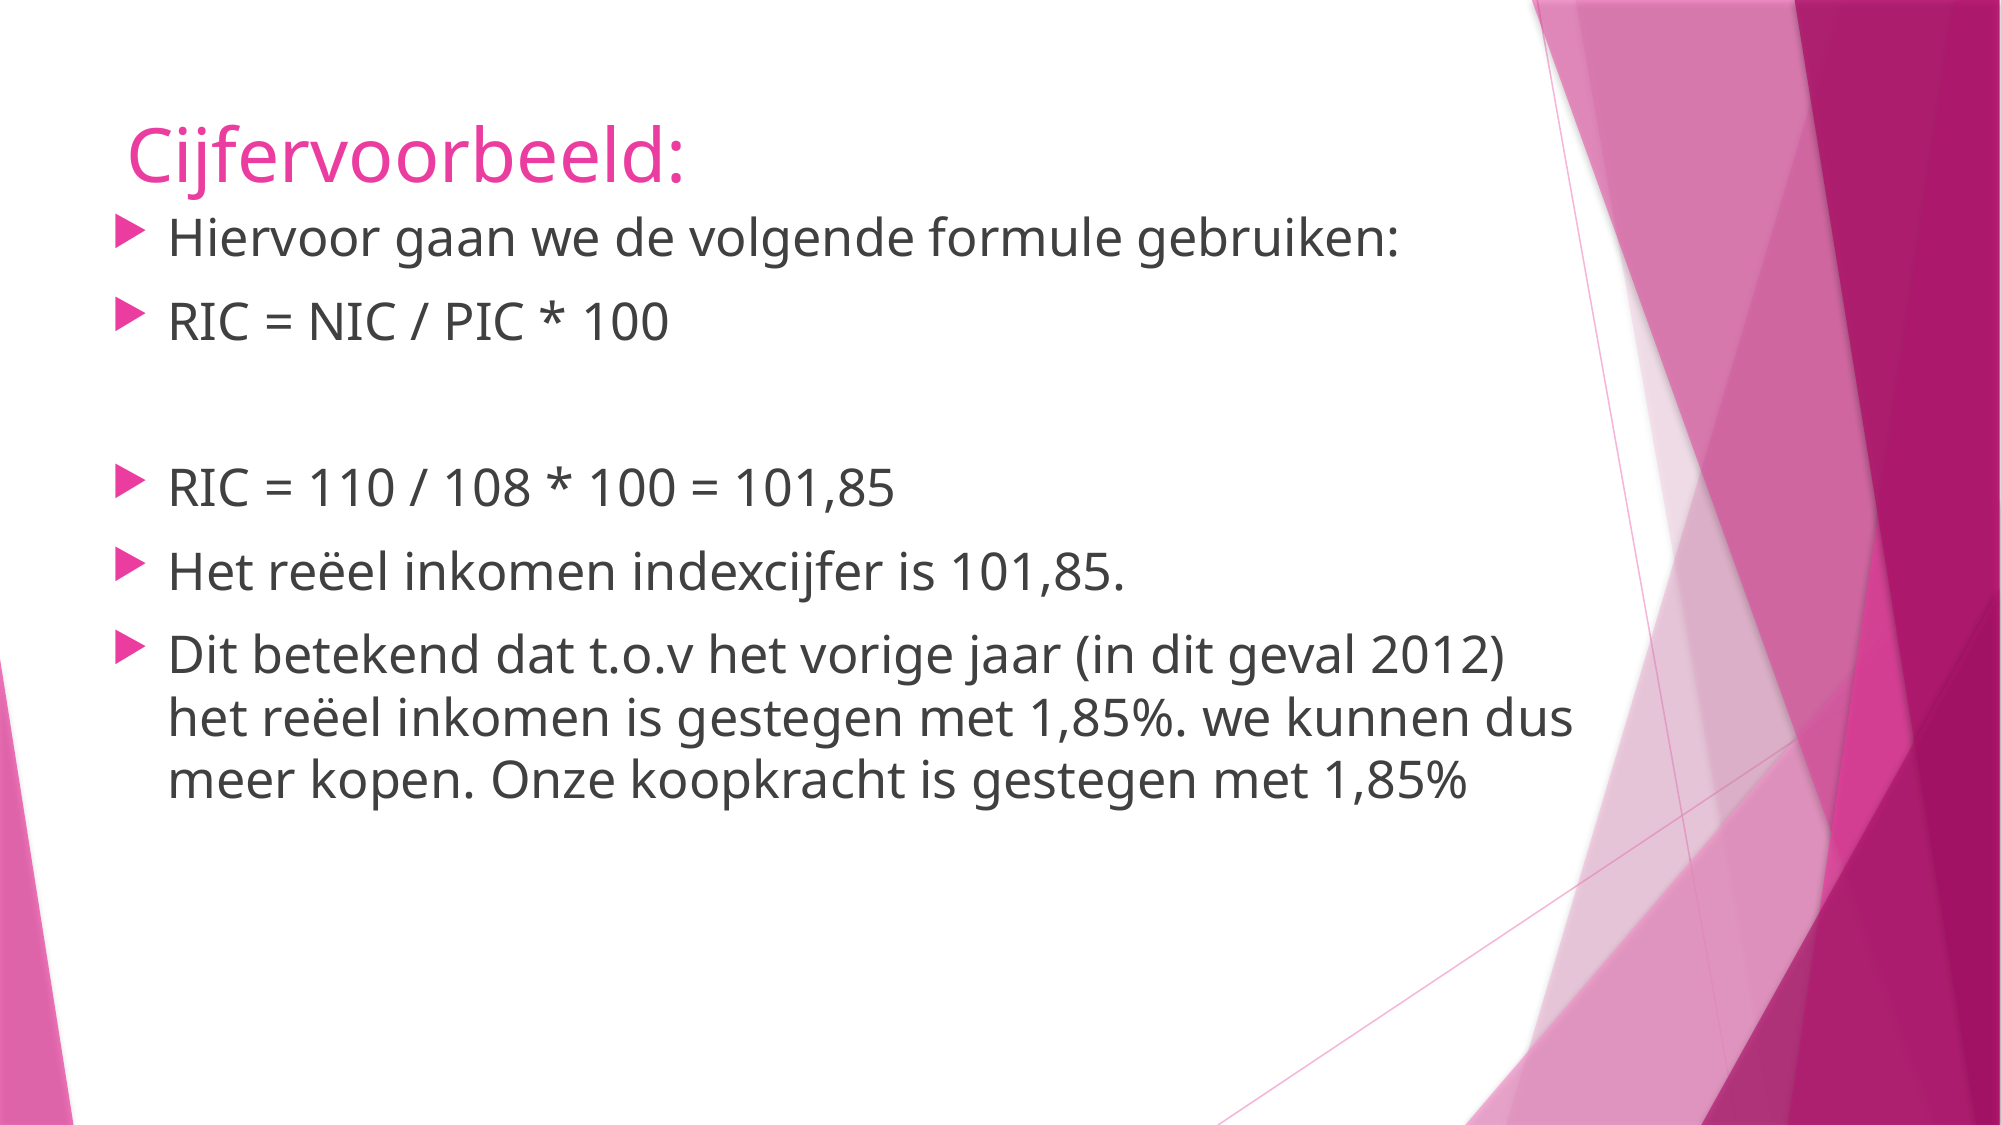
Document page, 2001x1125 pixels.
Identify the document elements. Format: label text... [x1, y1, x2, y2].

list Hiervoor gaan we de volgende formule gebruiken: RIC = NIC / PIC * 100 RIC = 110 / 108 * 100 = 101,85 Het reëel inkomen indexcijfer is 101,85. Dit betekend dat t.o.v het vorige jaar (in dit geval 2012) het reëel inkomen is gestegen met 1,85%. we kunnen dus meer kopen. Onze koopkracht is gestegen met 1,85% [96, 197, 1591, 1080]
title Cijfervoorbeeld: [111, 99, 1522, 197]
